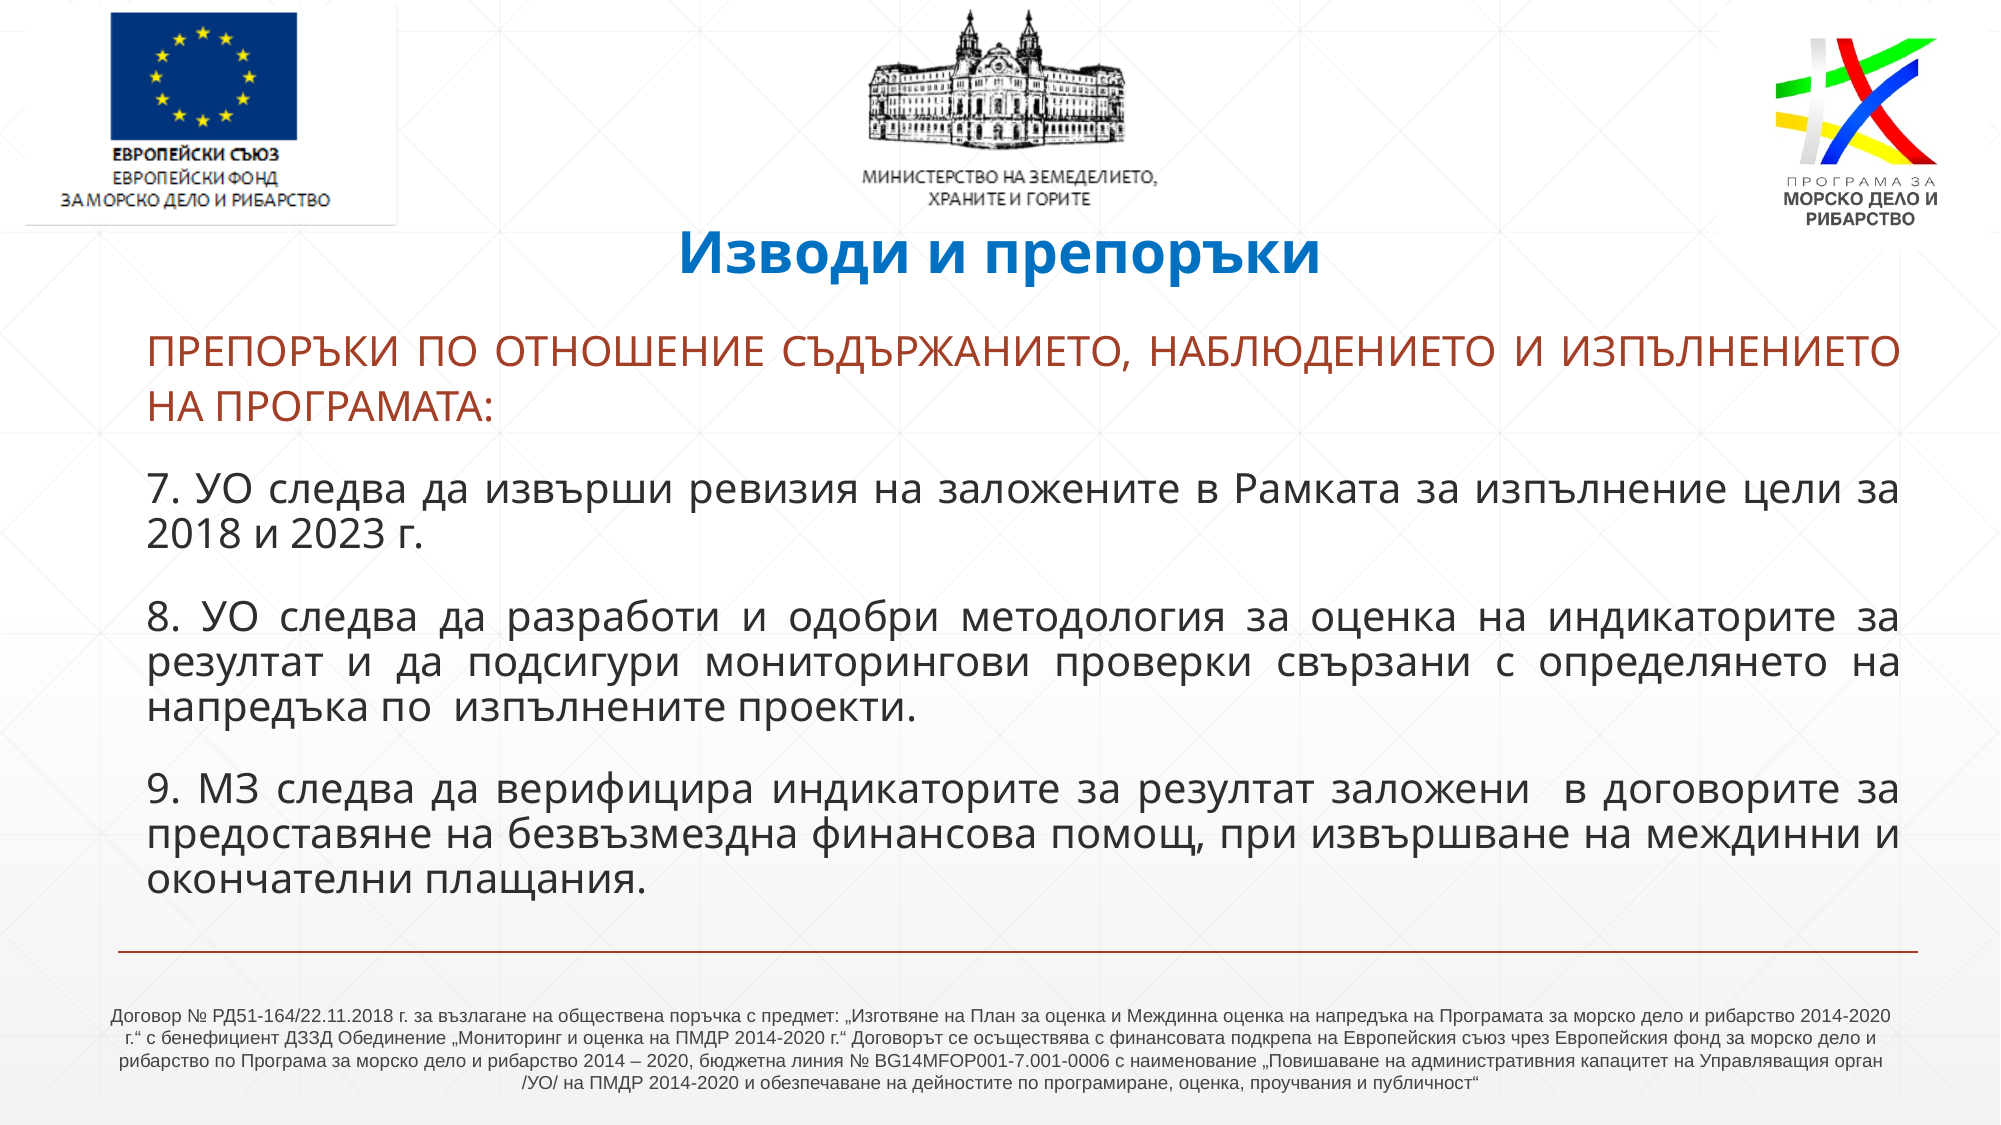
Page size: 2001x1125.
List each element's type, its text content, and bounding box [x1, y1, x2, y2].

picture [862, 5, 1138, 154]
text_box Изводи и препоръки [170, 221, 1830, 294]
picture [779, 158, 1244, 245]
footer Договор № РД51-164/22.11.2018 г. за възлагане на обществена поръчка с предмет: „Изготвяне на План за оценка и Междинна оценка на напредъка на Програмата за морско дело и рибарство 2014-2020 г.“ с бенефициент ДЗЗД Обединение „Мониторинг и оценка на ПМДР 2014-2020 г.“ Договорът се осъществява с финансовата подкрепа на Европейския съюз чрез Европейския фонд за морско дело и рибарство по Програма за морско дело и рибарство 2014 – 2020, бюджетна линия № BG14MFOP001-7.001-0006 с наименование „Повишаване на административния капацитет на Управляващия орган /УО/ на ПМДР 2014-2020 и обезпечаване на дейностите по програмиране, оценка, проучвания и публичност“ [91, 998, 1909, 1099]
list ПРЕПОРЪКИ по отношение съдържанието, наблюдението и изпълнението на програмата: 7. УО следва да извърши ревизия на заложените в Рамката за изпълнение цели за 2018 и 2023 г. 8. УО следва да разработи и одобри методология за оценка на индикаторите за резултат и да подсигури мониторингови проверки свързани с определянето на напредъка по изпълнените проекти. 9. МЗ следва да верифицира индикаторите за резултат заложени в договорите за предоставяне на безвъзмездна финансова помощ, при извършване на междинни и окончателни плащания. [123, 312, 1918, 967]
picture [1718, 5, 1989, 250]
picture [25, 5, 399, 227]
